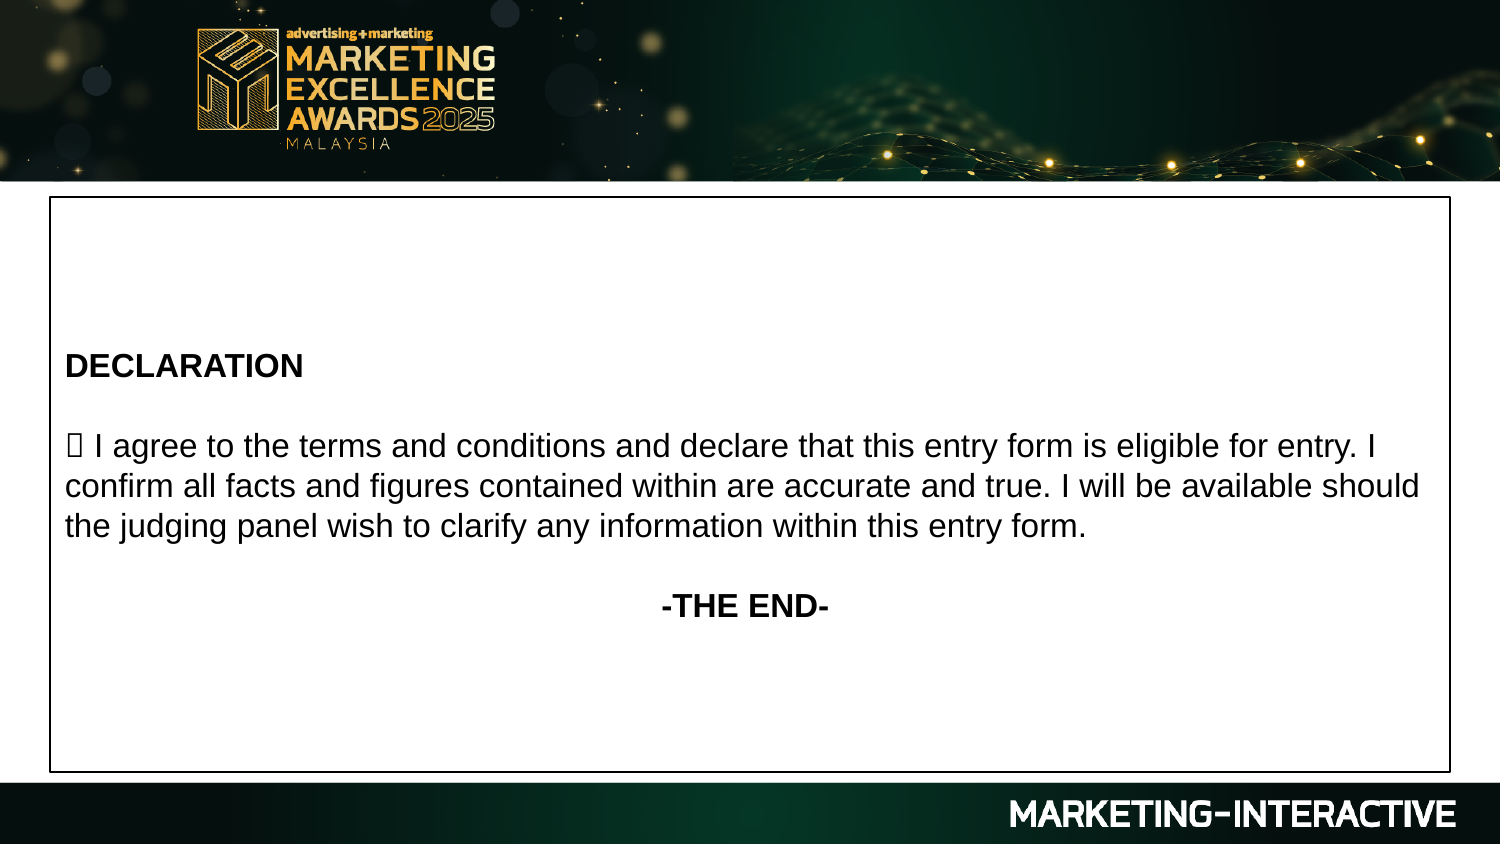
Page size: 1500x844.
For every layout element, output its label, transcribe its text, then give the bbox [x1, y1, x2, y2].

picture [0, 0, 1500, 844]
text_box DECLARATION  I agree to the terms and conditions and declare that this entry form is eligible for entry. I confirm all facts and figures contained within are accurate and true. I will be available should the judging panel wish to clarify any information within this entry form. -THE END- [48, 195, 1452, 774]
